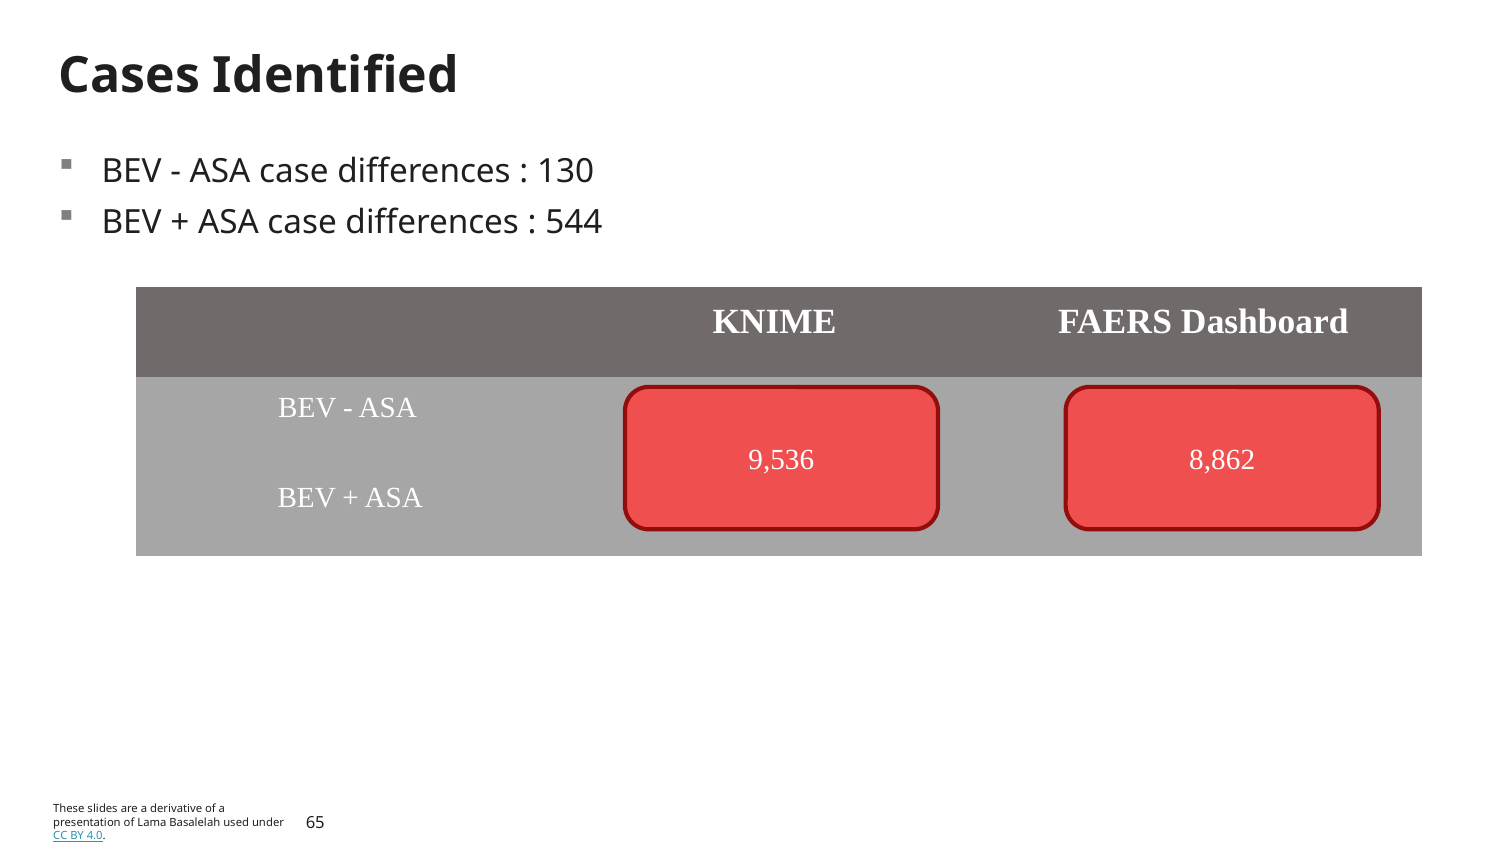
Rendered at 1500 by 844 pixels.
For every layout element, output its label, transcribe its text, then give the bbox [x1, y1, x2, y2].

table_cell BEV + ASA [136, 467, 565, 556]
table_cell BEV - ASA [136, 377, 565, 467]
table_header FAERS Dashboard [994, 287, 1422, 377]
text_box 9,536 [624, 386, 939, 530]
table_header KNIME [565, 287, 994, 377]
text_box 8,862 [1065, 386, 1379, 530]
title Cases Identified [59, 42, 1442, 102]
slide_number 65 [305, 804, 401, 843]
table_cell 12 [994, 467, 1422, 556]
table_cell 8850 [994, 377, 1422, 467]
table_cell 8980 [565, 377, 994, 467]
table_header [136, 287, 565, 377]
table_cell 556 [565, 467, 994, 556]
list BEV - ASA case differences : 130 BEV + ASA case differences : 544 [59, 148, 1442, 750]
